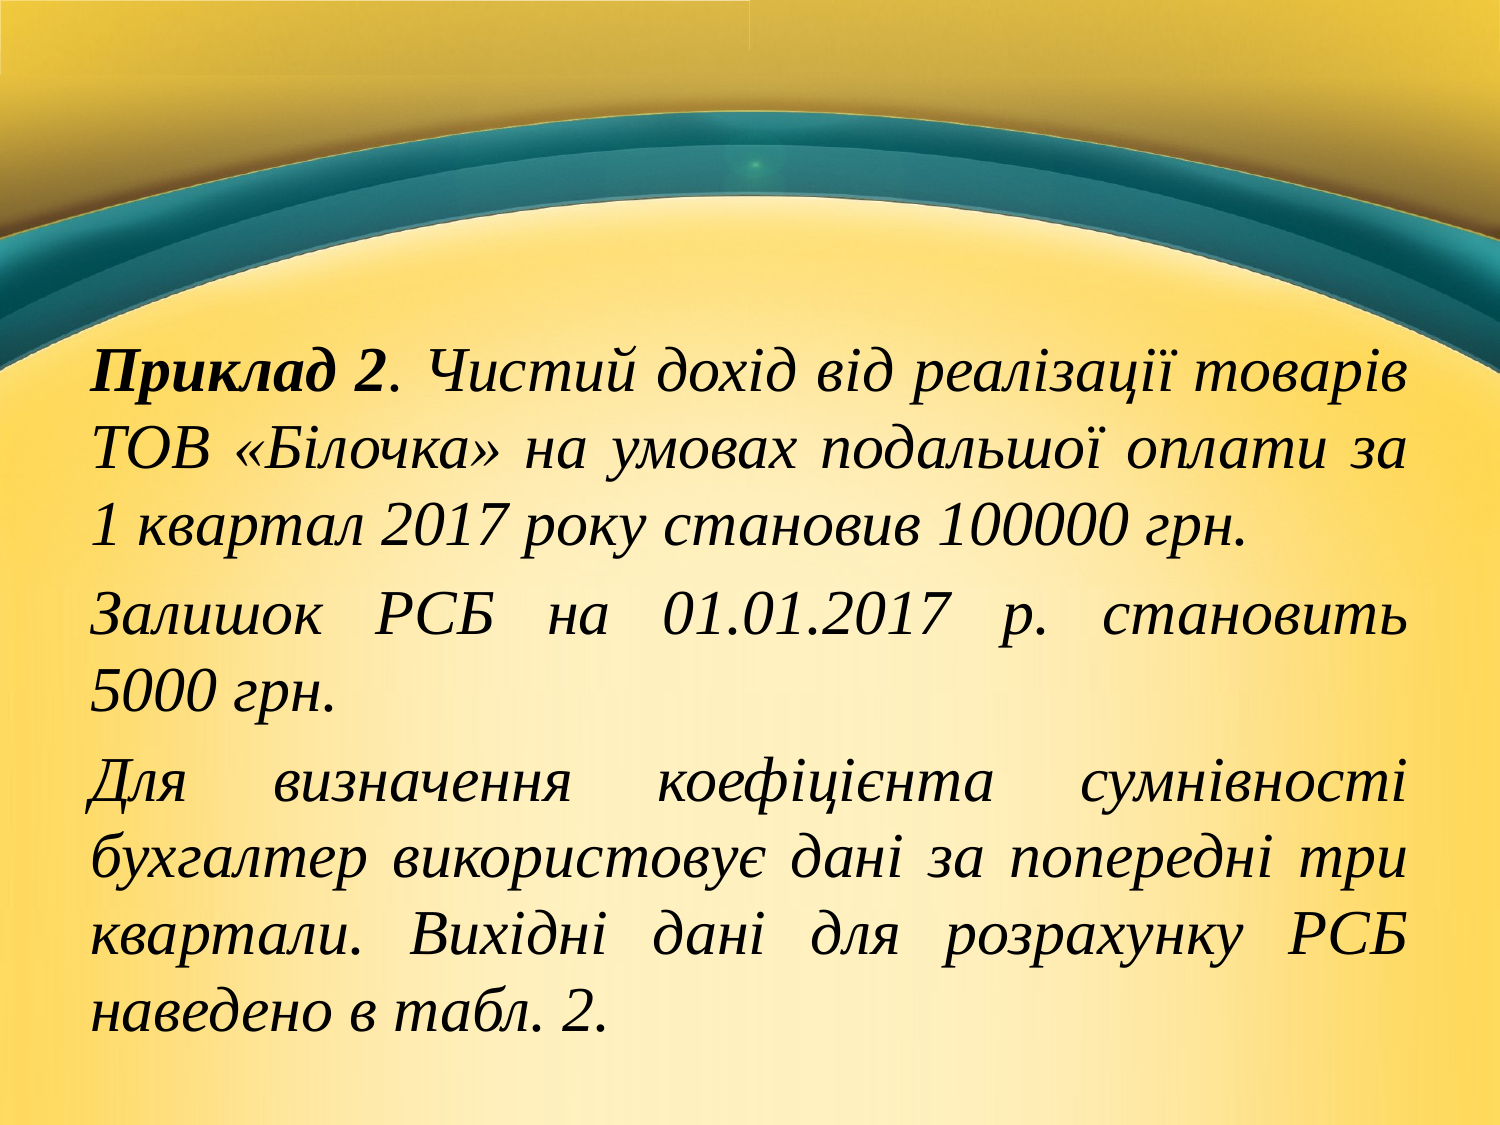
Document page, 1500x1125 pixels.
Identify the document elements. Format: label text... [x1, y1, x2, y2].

list Приклад 2. Чистий дохід від реалізації товарів ТОВ «Білочка» на умовах подальшої оплати за 1 квартал 2017 року становив 100000 грн. Залишок РСБ на 01.01.2017 р. становить 5000 грн. Для визначення коефіцієнта сумнівності бухгалтер використовує дані за попередні три квартали. Вихідні дані для розрахунку РСБ наведено в табл. 2. [75, 320, 1425, 1063]
picture [0, 0, 1500, 1125]
